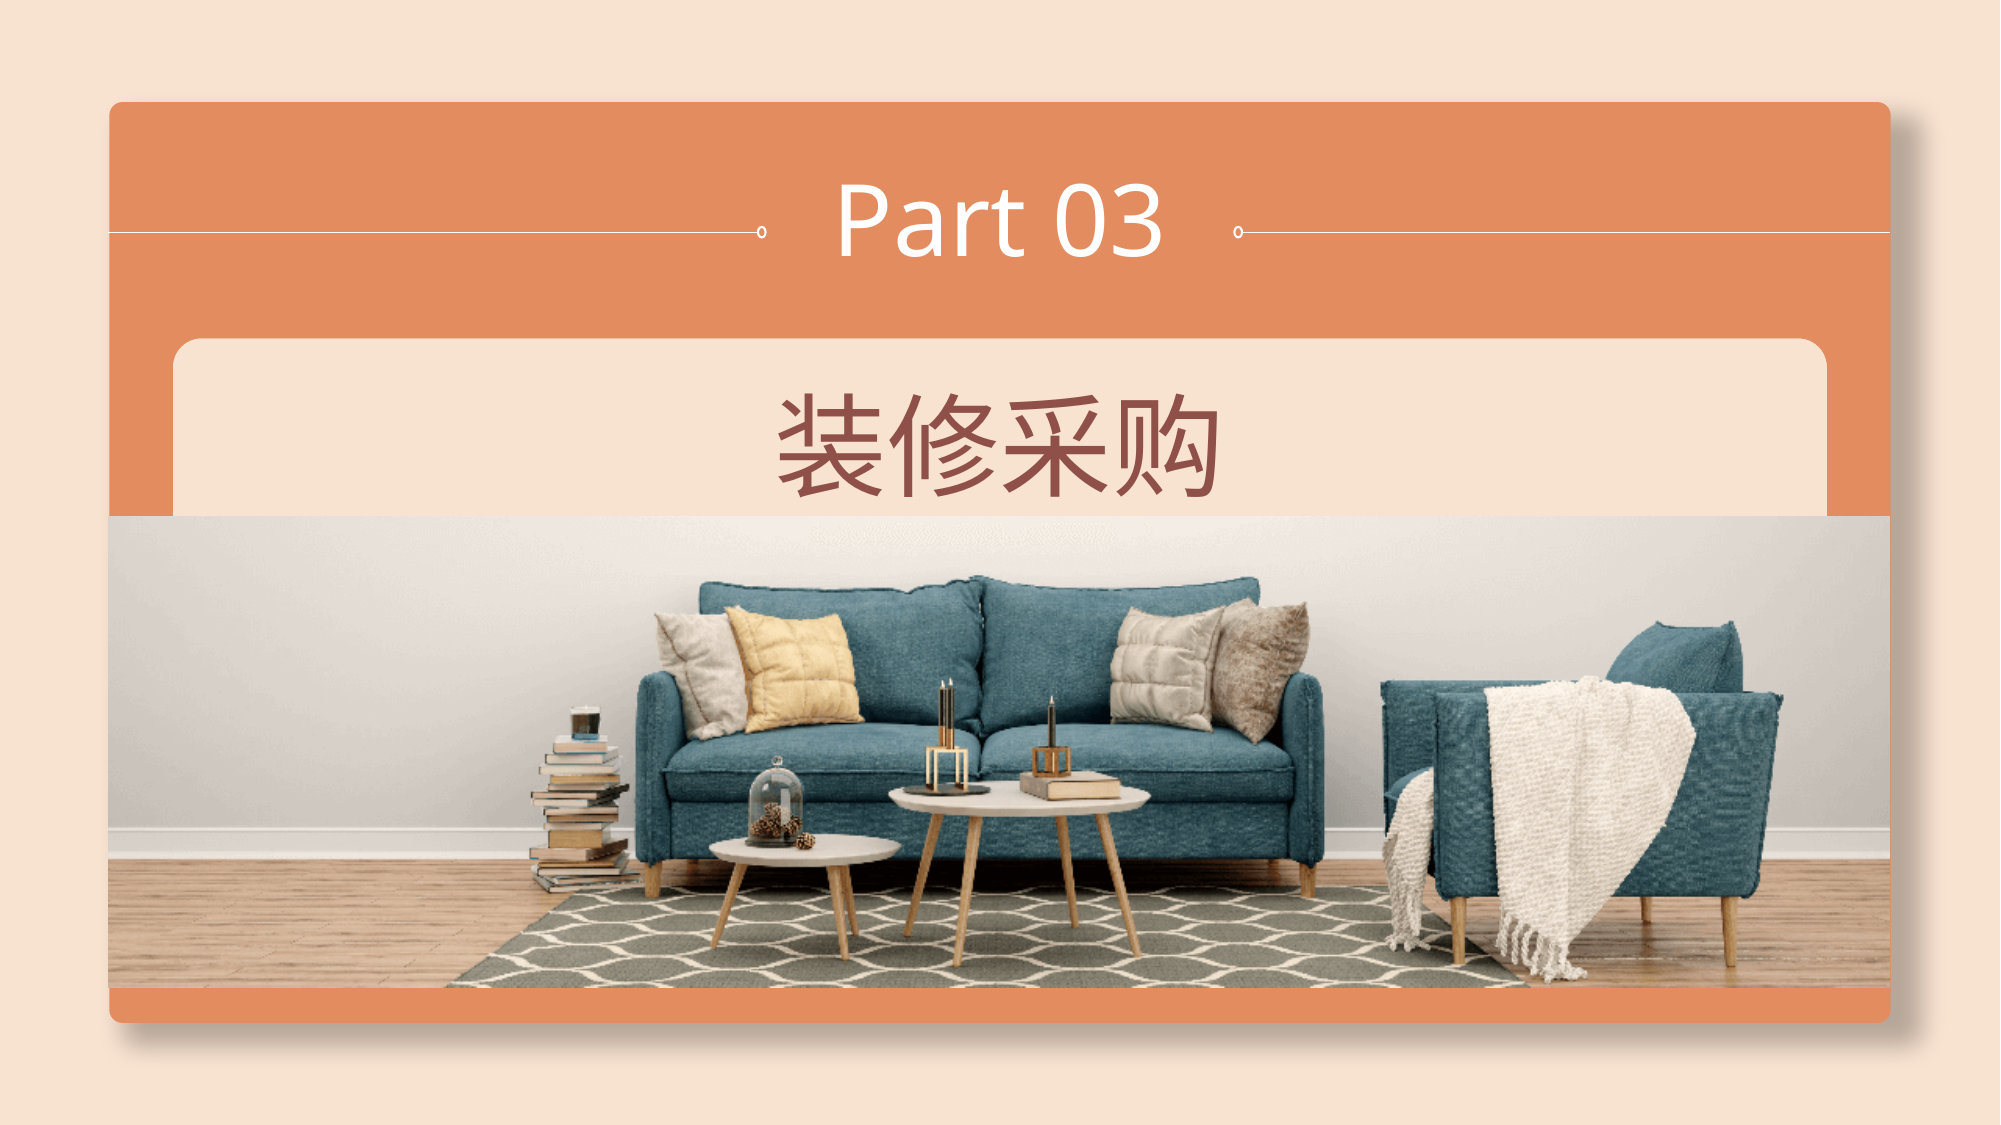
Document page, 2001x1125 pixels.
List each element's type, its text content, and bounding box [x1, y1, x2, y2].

picture [108, 516, 1890, 988]
text_box Part 03 [820, 156, 1180, 277]
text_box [173, 338, 1827, 516]
